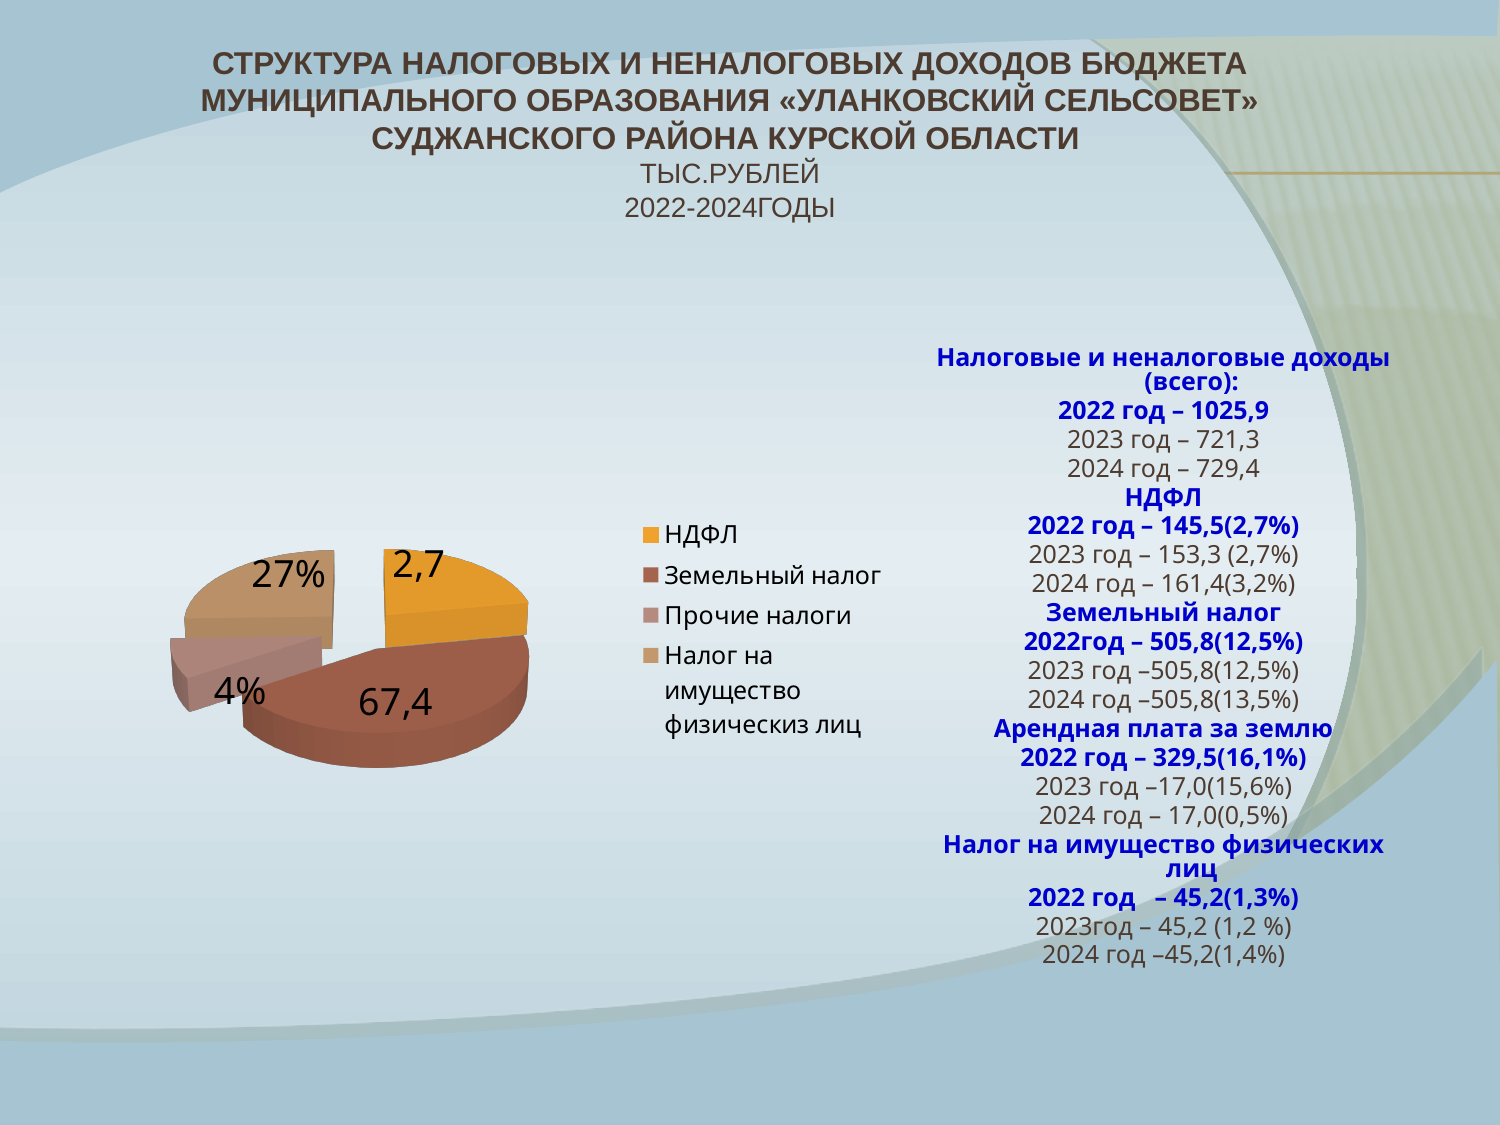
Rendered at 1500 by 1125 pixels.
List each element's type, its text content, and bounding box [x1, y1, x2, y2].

list Налоговые и неналоговые доходы (всего): 2022 год – 1025,9 2023 год – 721,3 2024 год – 729,4 НДФЛ 2022 год – 145,5(2,7%) 2023 год – 153,3 (2,7%) 2024 год – 161,4(3,2%) Земельный налог 2022год – 505,8(12,5%) 2023 год –505,8(12,5%) 2024 год –505,8(13,5%) Арендная плата за землю 2022 год – 329,5(16,1%) 2023 год –17,0(15,6%) 2024 год – 17,0(0,5%) Налог на имущество физических лиц 2022 год – 45,2(1,3%) 2023год – 45,2 (1,2 %) 2024 год –45,2(1,4%) [902, 339, 1425, 1125]
title Структура налоговых и неналоговых доходов бюджета муниципального образования «Уланковский сельсовет» Суджанского района Курской области тыс.рублей 2022-2024годы [88, 35, 1372, 231]
chart [93, 257, 903, 1002]
